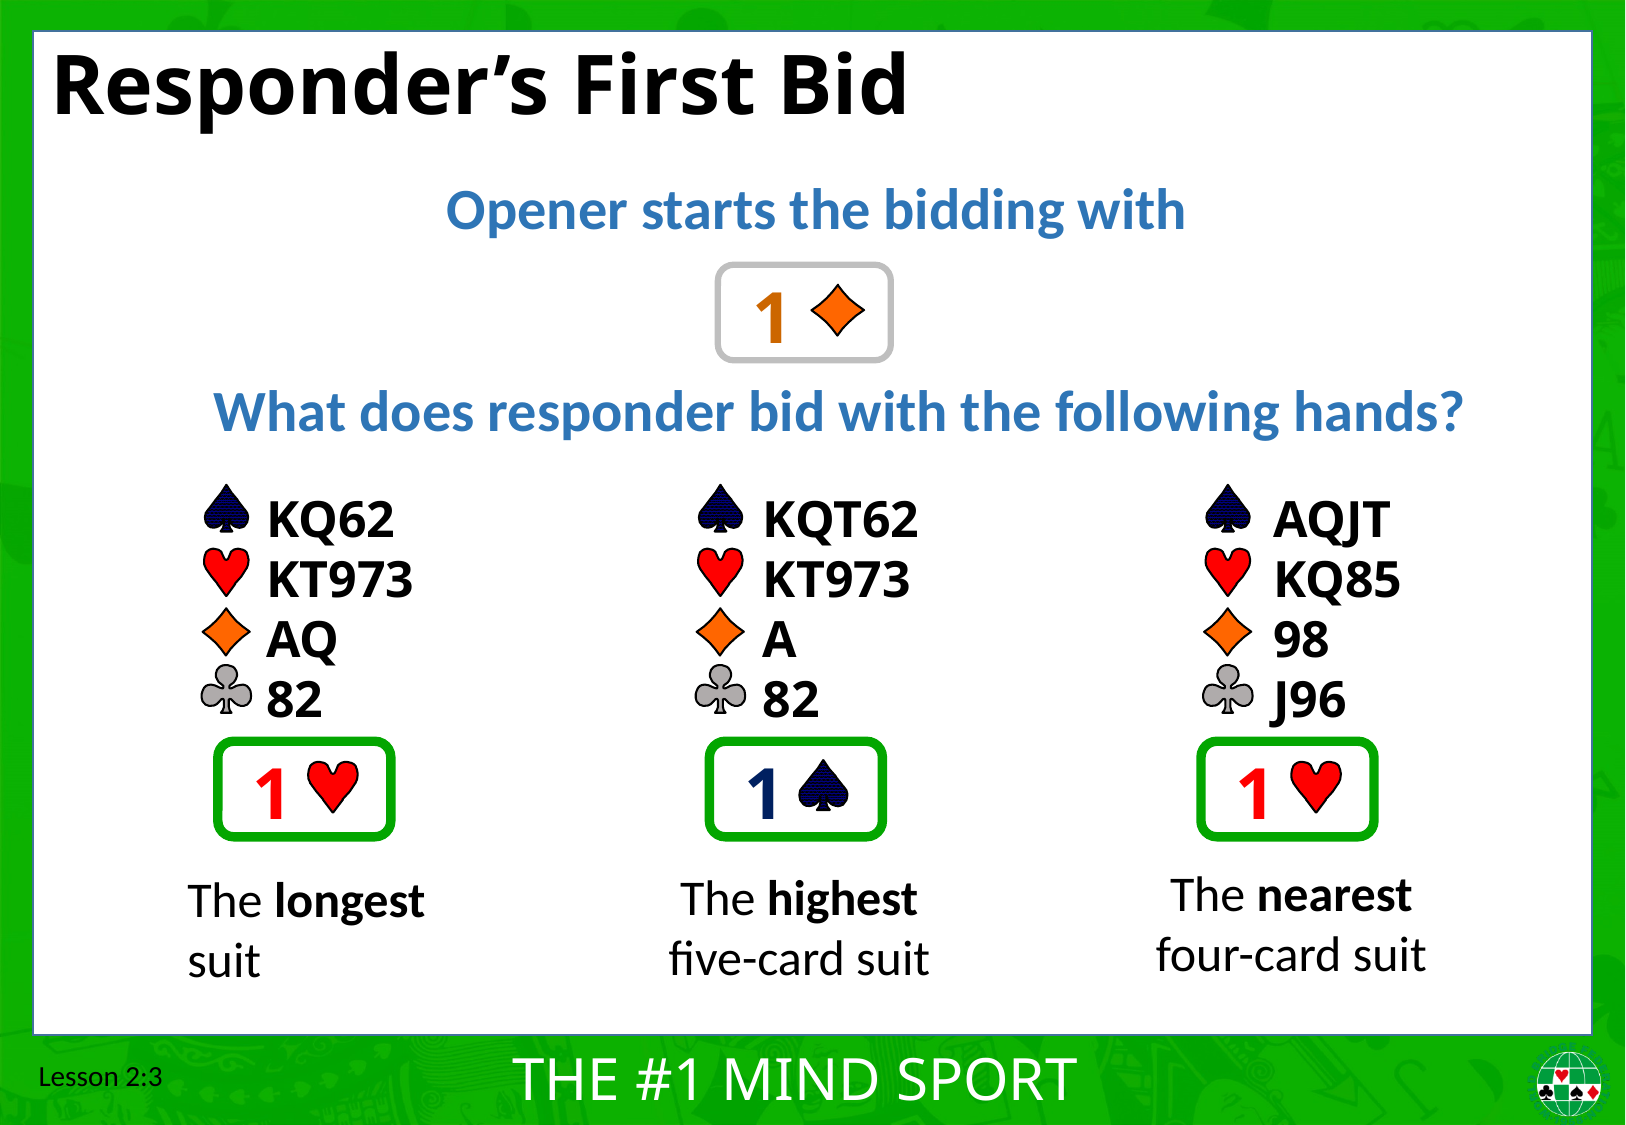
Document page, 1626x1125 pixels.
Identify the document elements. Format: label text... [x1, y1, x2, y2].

text_box What does responder bid with the following hands? [199, 365, 1482, 451]
text_box Opener starts the bidding with [432, 163, 1203, 249]
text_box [217, 741, 391, 837]
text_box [201, 479, 436, 738]
text_box The highest five-card suit [620, 858, 978, 993]
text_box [1203, 479, 1429, 738]
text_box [717, 264, 891, 361]
picture [0, 0, 1626, 1125]
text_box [709, 741, 883, 837]
text_box The nearest four-card suit [1112, 854, 1471, 989]
text_box The longest suit [172, 860, 467, 995]
title Responder’s First Bid [35, 35, 1331, 141]
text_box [695, 479, 943, 738]
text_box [1200, 741, 1374, 837]
